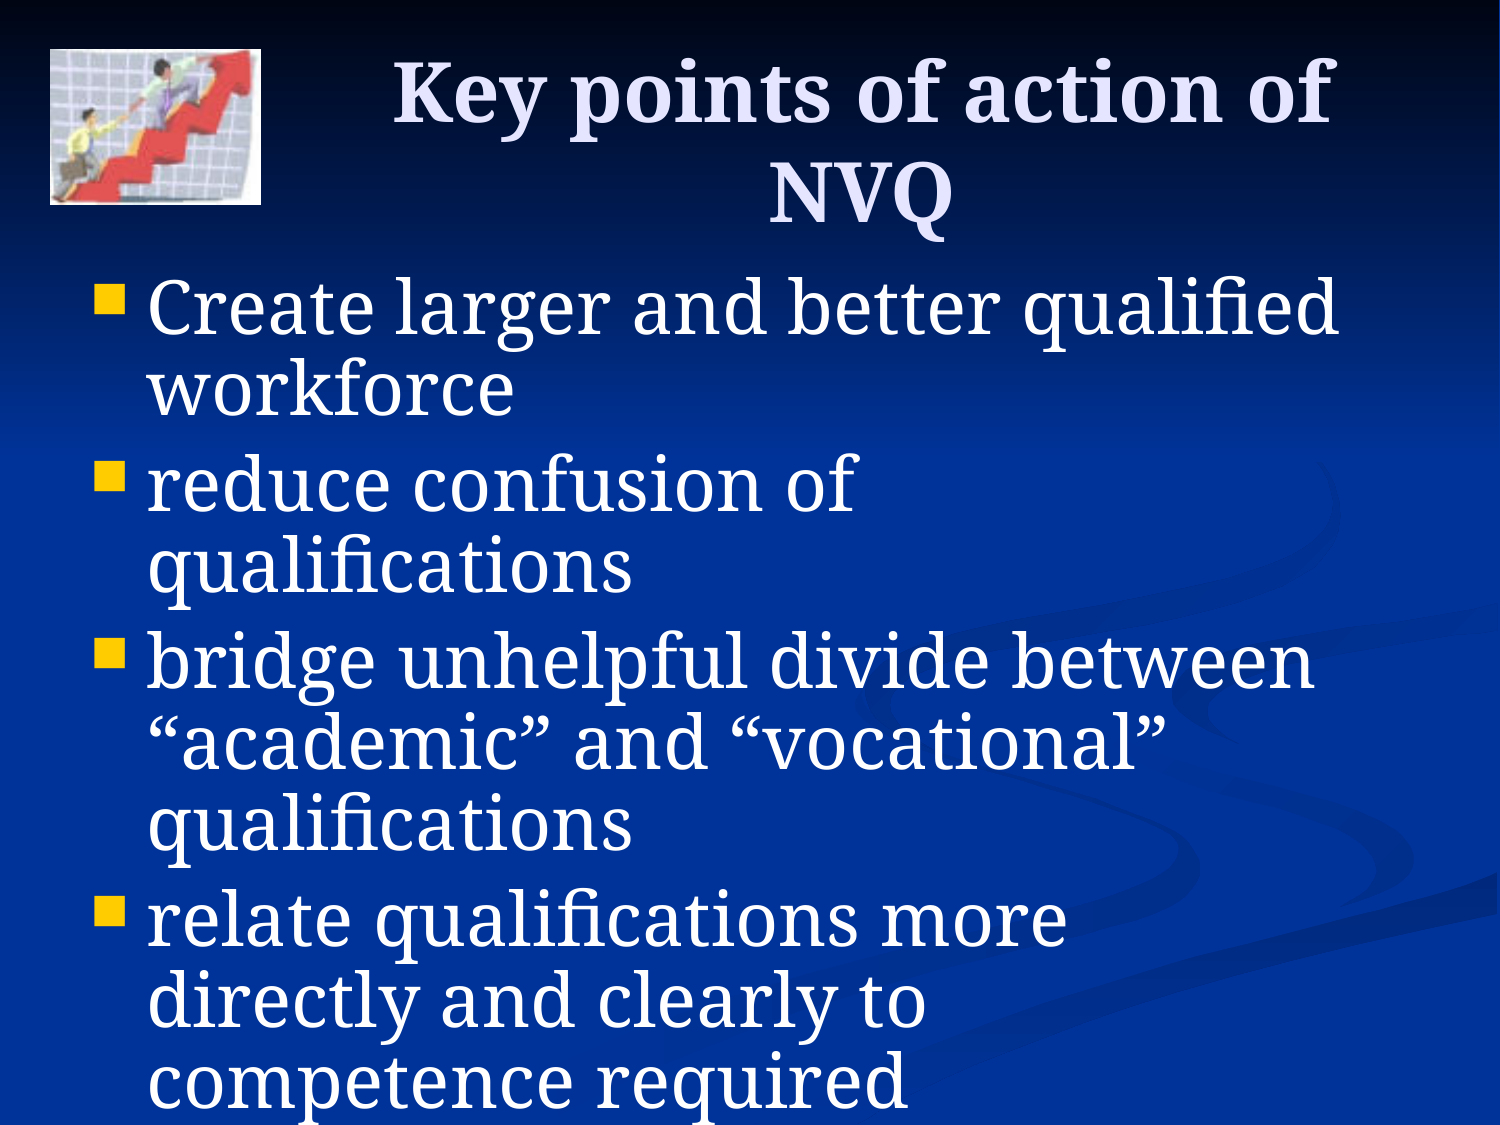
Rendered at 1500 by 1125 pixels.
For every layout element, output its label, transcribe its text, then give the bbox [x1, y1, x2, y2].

title Key points of action of NVQ [299, 44, 1426, 233]
list Create larger and better qualified workforce reduce confusion of qualifications bridge unhelpful divide between “academic” and “vocational” qualifications relate qualifications more directly and clearly to competence required Build on current good practice [74, 262, 1376, 1006]
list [49, 49, 261, 205]
